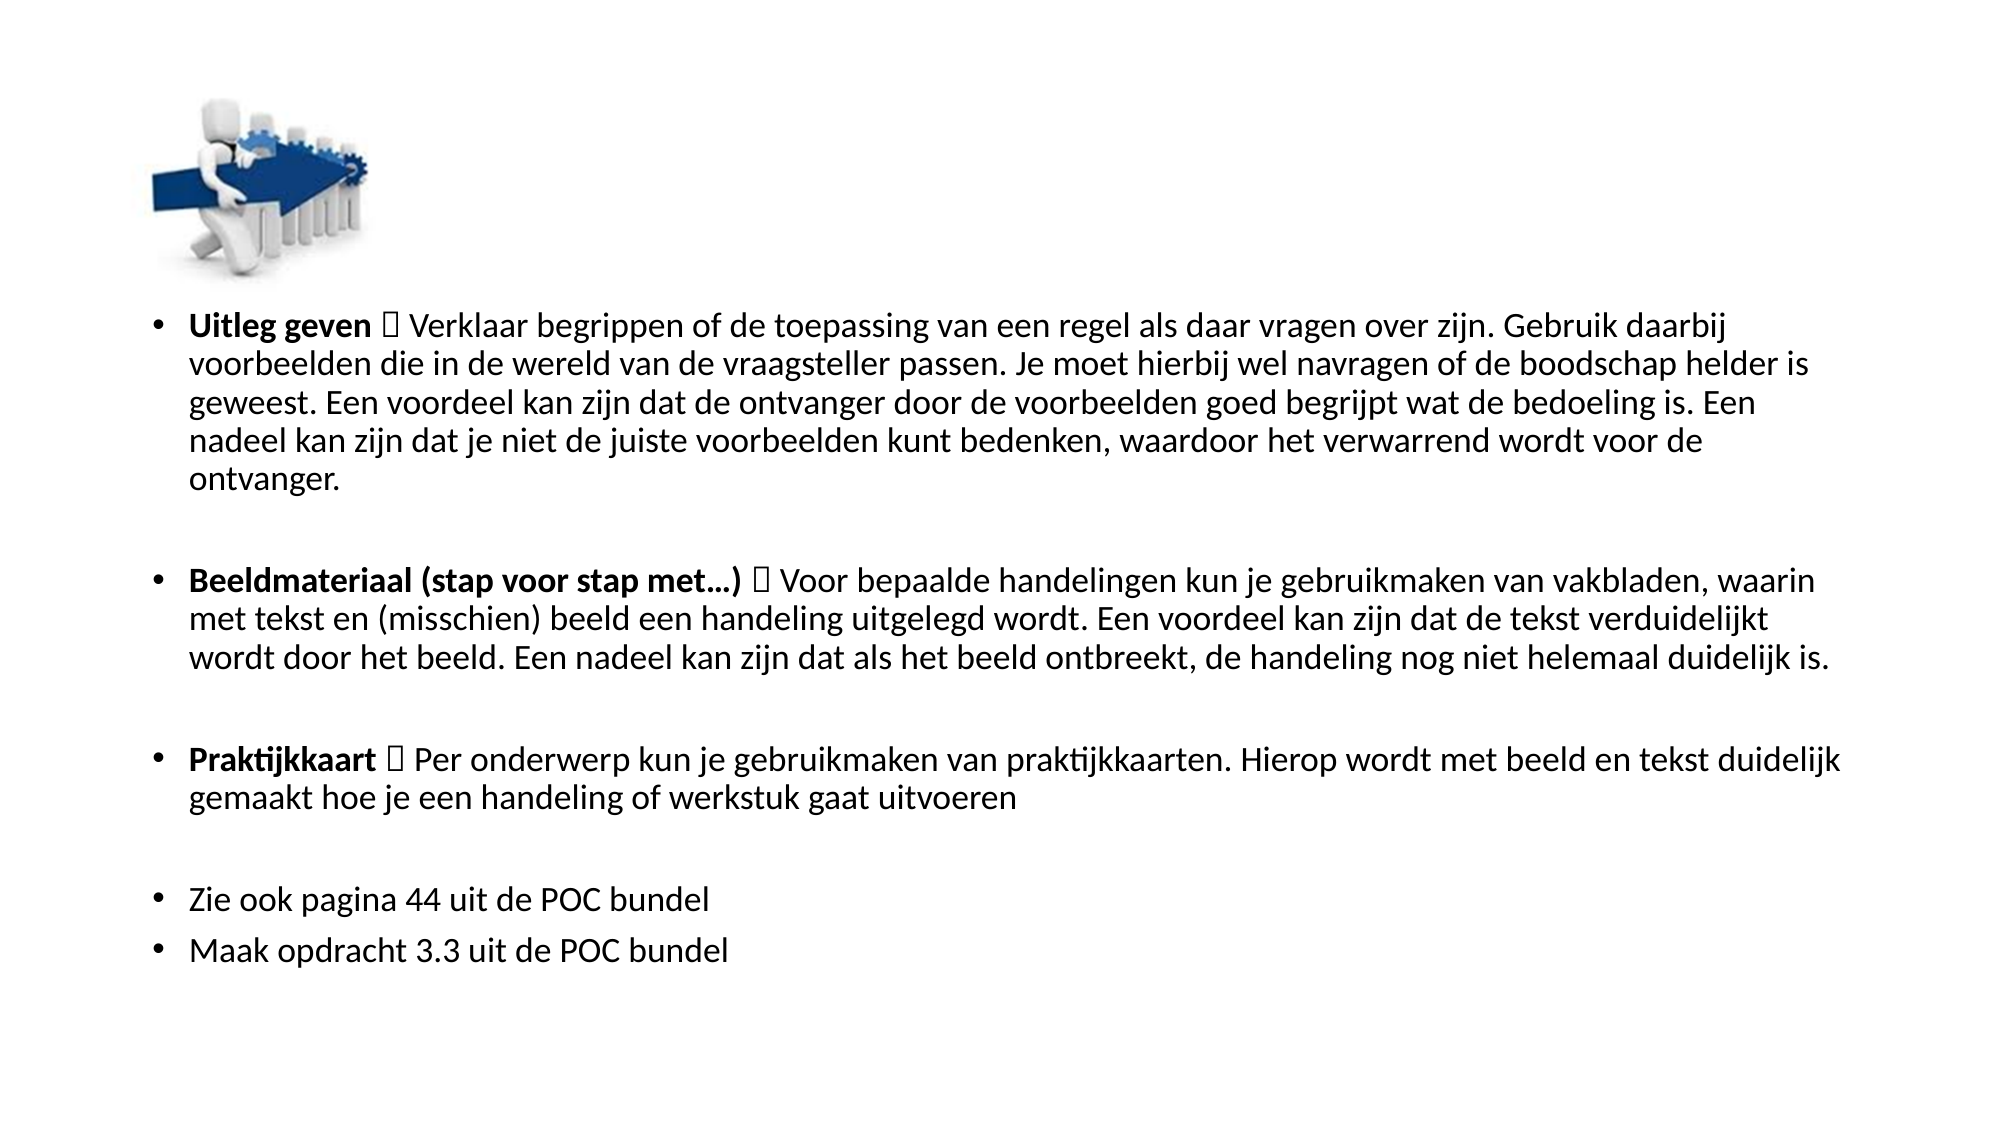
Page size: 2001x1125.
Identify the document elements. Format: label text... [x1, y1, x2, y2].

list Uitleg geven  Verklaar begrippen of de toepassing van een regel als daar vragen over zijn. Gebruik daarbij voorbeelden die in de wereld van de vraagsteller passen. Je moet hierbij wel navragen of de boodschap helder is geweest. Een voordeel kan zijn dat de ontvanger door de voorbeelden goed begrijpt wat de bedoeling is. Een nadeel kan zijn dat je niet de juiste voorbeelden kunt bedenken, waardoor het verwarrend wordt voor de ontvanger. Beeldmateriaal (stap voor stap met…)  Voor bepaalde handelingen kun je gebruikmaken van vakbladen, waarin met tekst en (misschien) beeld een handeling uitgelegd wordt. Een voordeel kan zijn dat de tekst verduidelijkt wordt door het beeld. Een nadeel kan zijn dat als het beeld ontbreekt, de handeling nog niet helemaal duidelijk is. Praktijkkaart  Per onderwerp kun je gebruikmaken van praktijkkaarten. Hierop wordt met beeld en tekst duidelijk gemaakt hoe je een handeling of werkstuk gaat uitvoeren Zie ook pagina 44 uit de POC bundel Maak opdracht 3.3 uit de POC bundel [137, 299, 1863, 1014]
picture [105, 85, 414, 300]
